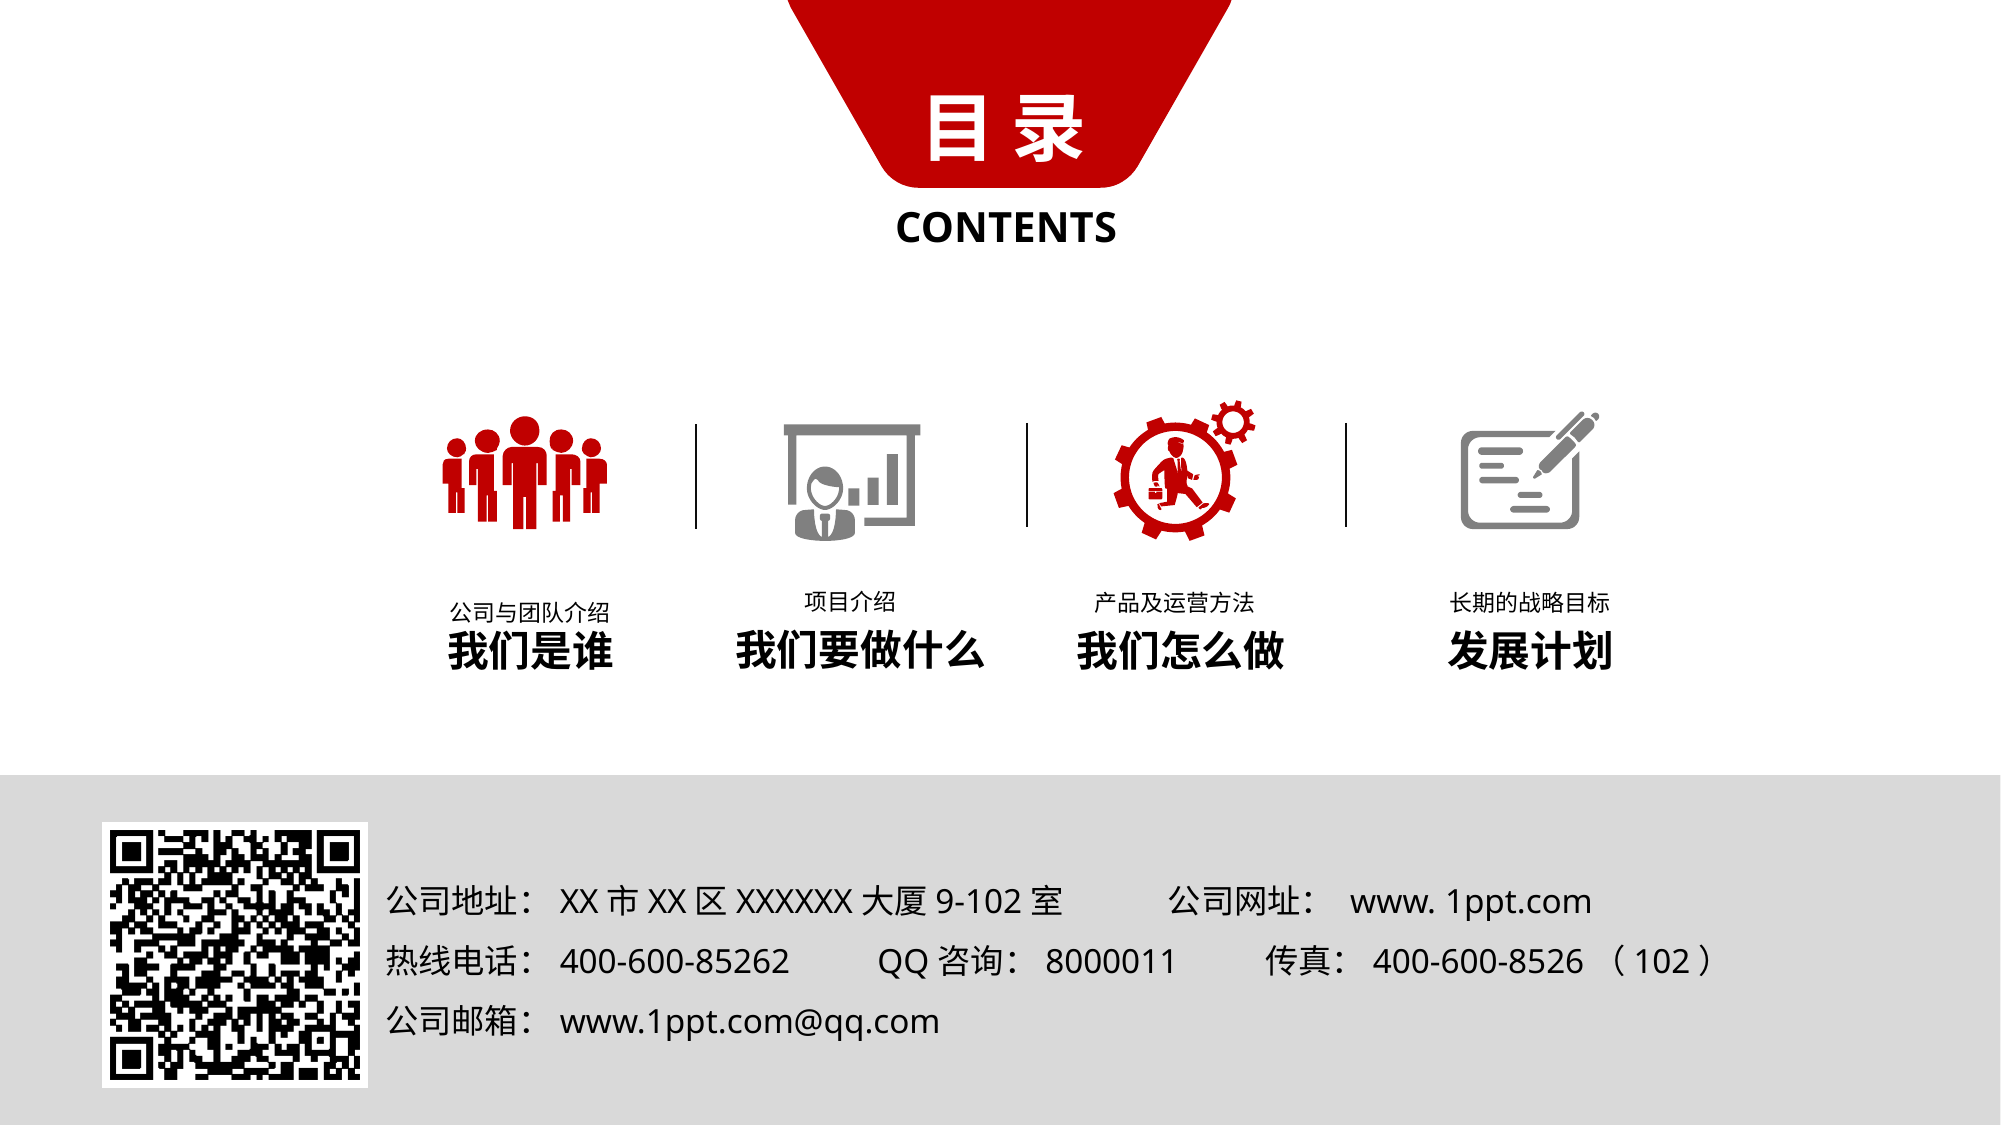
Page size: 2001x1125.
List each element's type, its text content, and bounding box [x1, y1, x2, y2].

text_box [1533, 411, 1600, 479]
text_box [581, 438, 607, 513]
text_box 目 录 [905, 73, 1102, 178]
text_box [502, 416, 547, 530]
text_box 发展计划 [1392, 622, 1668, 681]
picture [102, 822, 368, 1088]
text_box [549, 429, 574, 453]
text_box 我们怎么做 [1027, 622, 1335, 681]
text_box [552, 454, 581, 522]
text_box [1211, 400, 1256, 445]
text_box [787, 0, 1232, 188]
text_box 我们要做什么 [696, 618, 1026, 680]
text_box 项目介绍 [709, 582, 992, 621]
text_box [0, 773, 2001, 1125]
text_box CONTENTS [880, 193, 1132, 258]
text_box 公司地址：XX市XX区XXXXXX大厦9-102室 公司网址： www. 1ppt.com 热线电话：400-600-85262 QQ咨询：8000011 传真：400-600-8526（102） 公司邮箱：www.1ppt.com@qq.com [374, 854, 1934, 1106]
text_box 长期的战略目标 [1381, 582, 1680, 622]
text_box [474, 429, 500, 453]
text_box [442, 438, 467, 513]
text_box [1460, 430, 1580, 530]
text_box 产品及运营方法 [1003, 582, 1347, 622]
text_box [1113, 416, 1238, 541]
text_box [469, 454, 497, 522]
text_box [795, 509, 855, 541]
text_box [783, 424, 921, 526]
text_box 公司与团队介绍 [357, 592, 703, 632]
text_box 我们是谁 [400, 632, 661, 681]
